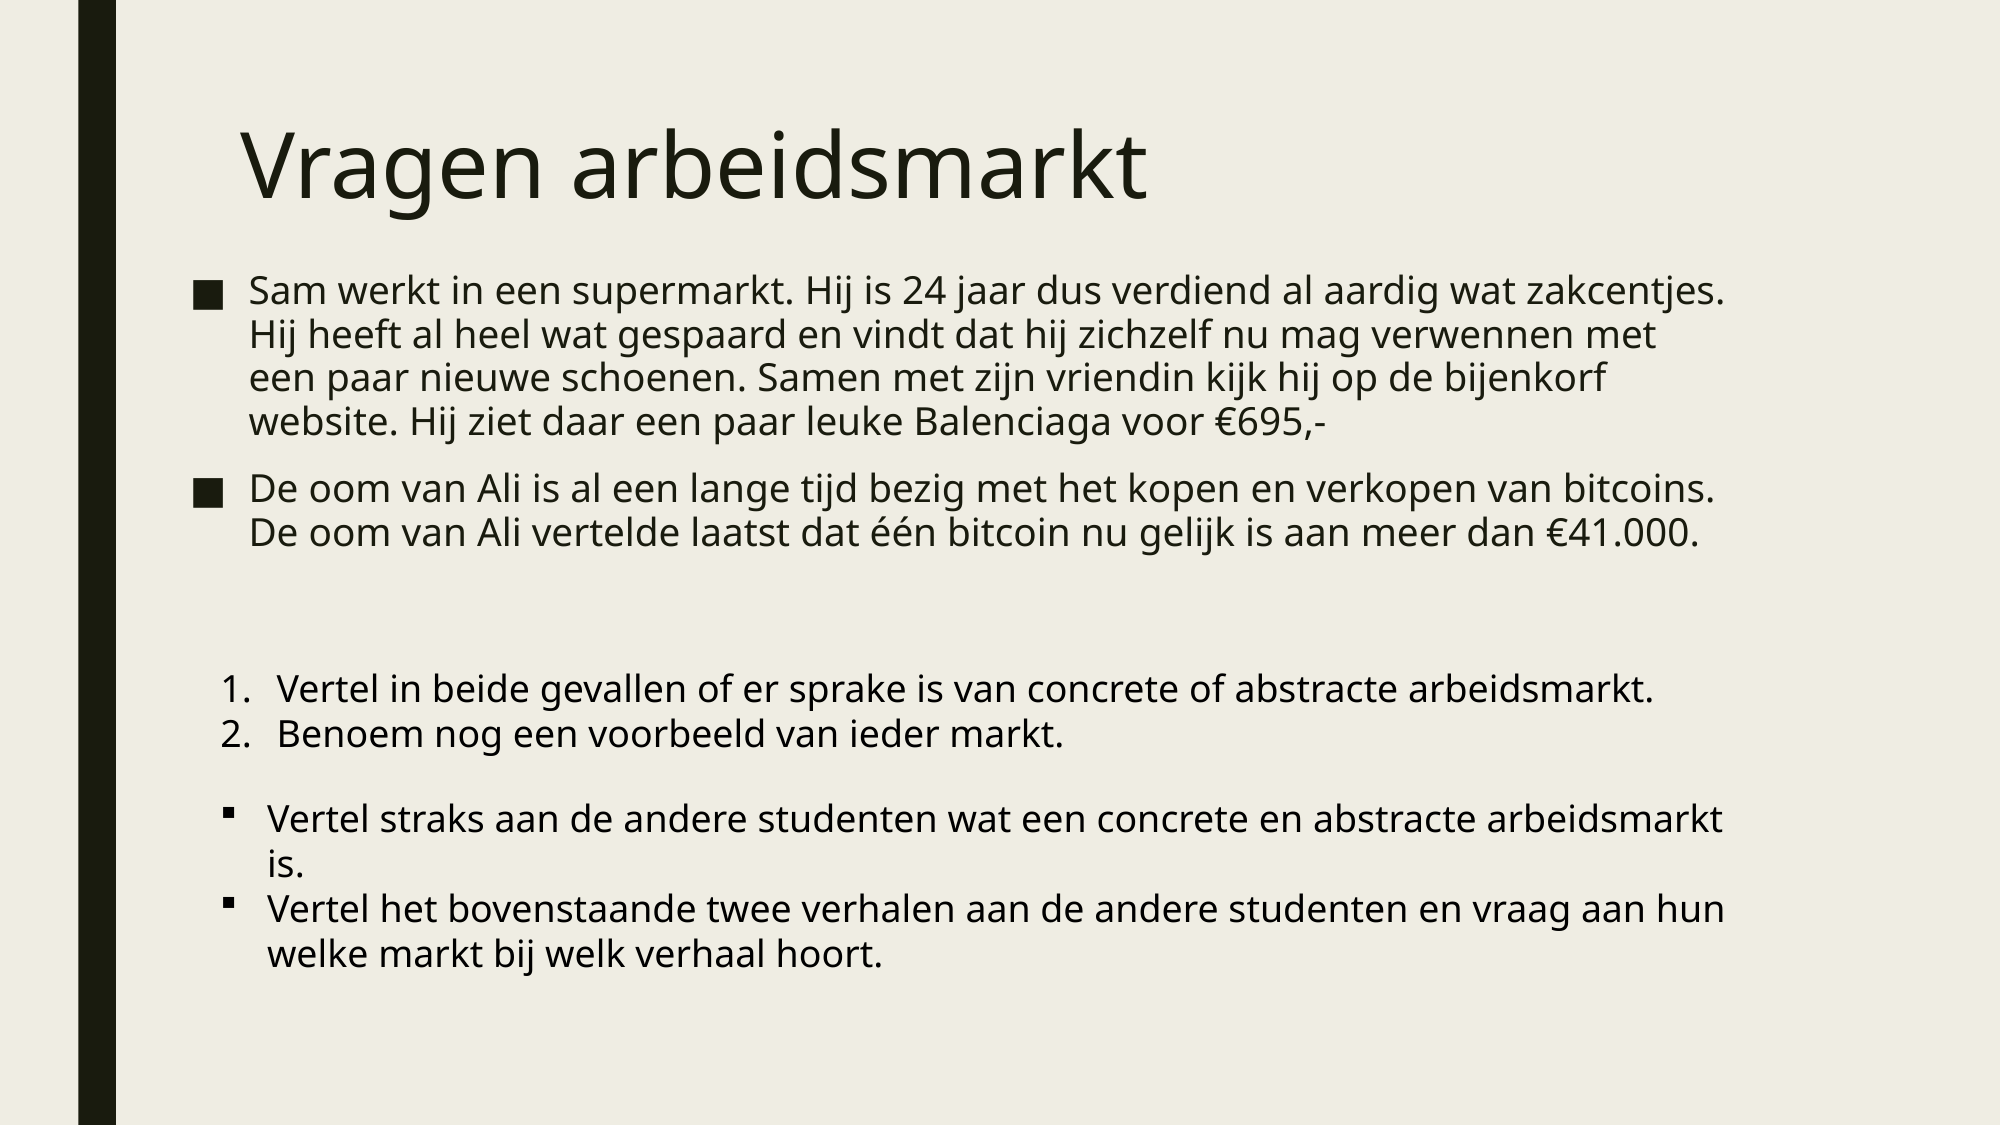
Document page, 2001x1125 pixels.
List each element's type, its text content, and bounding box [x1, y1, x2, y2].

list Sam werkt in een supermarkt. Hij is 24 jaar dus verdiend al aardig wat zakcentjes. Hij heeft al heel wat gespaard en vindt dat hij zichzelf nu mag verwennen met een paar nieuwe schoenen. Samen met zijn vriendin kijk hij op de bijenkorf website. Hij ziet daar een paar leuke Balenciaga voor €695,- De oom van Ali is al een lange tijd bezig met het kopen en verkopen van bitcoins. De oom van Ali vertelde laatst dat één bitcoin nu gelijk is aan meer dan €41.000. [174, 262, 1750, 597]
text_box Vertel in beide gevallen of er sprake is van concrete of abstracte arbeidsmarkt. Benoem nog een voorbeeld van ieder markt. [205, 657, 1710, 763]
title Vragen arbeidsmarkt [225, 112, 1800, 357]
text_box Vertel straks aan de andere studenten wat een concrete en abstracte arbeidsmarkt is. Vertel het bovenstaande twee verhalen aan de andere studenten en vraag aan hun welke markt bij welk verhaal hoort. [205, 787, 1781, 1028]
